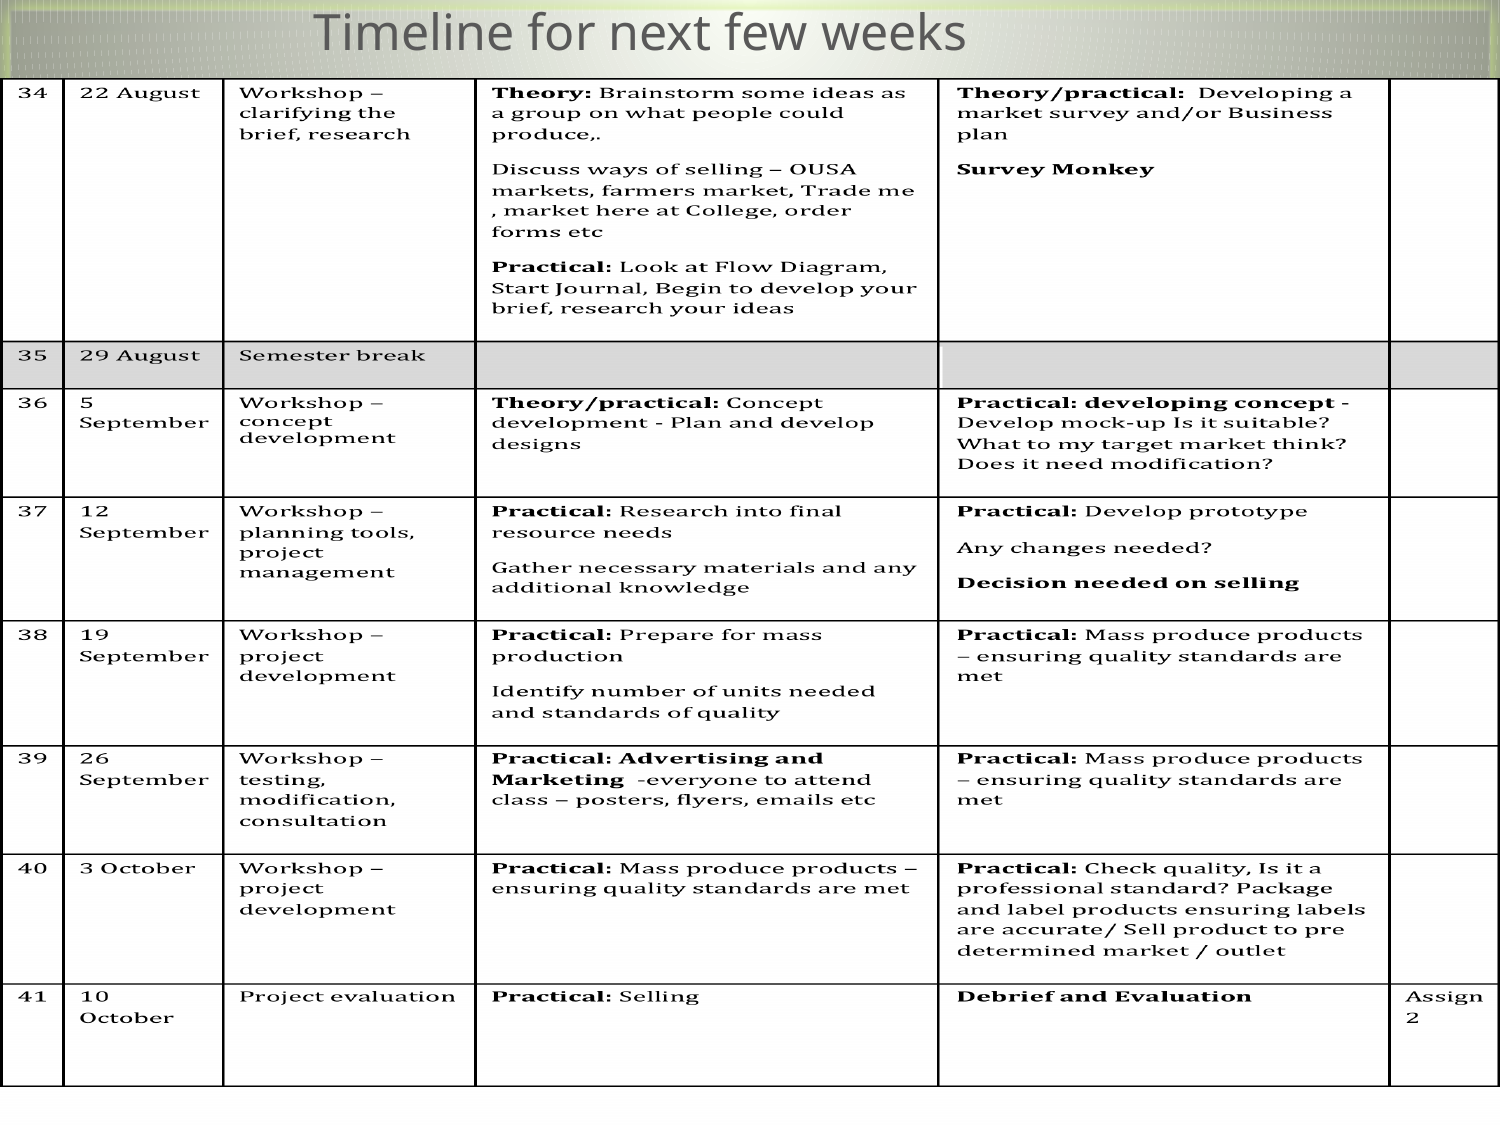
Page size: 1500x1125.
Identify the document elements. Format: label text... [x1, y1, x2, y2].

text_box Timeline for next few weeks [298, 0, 983, 77]
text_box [0, 77, 1500, 1125]
